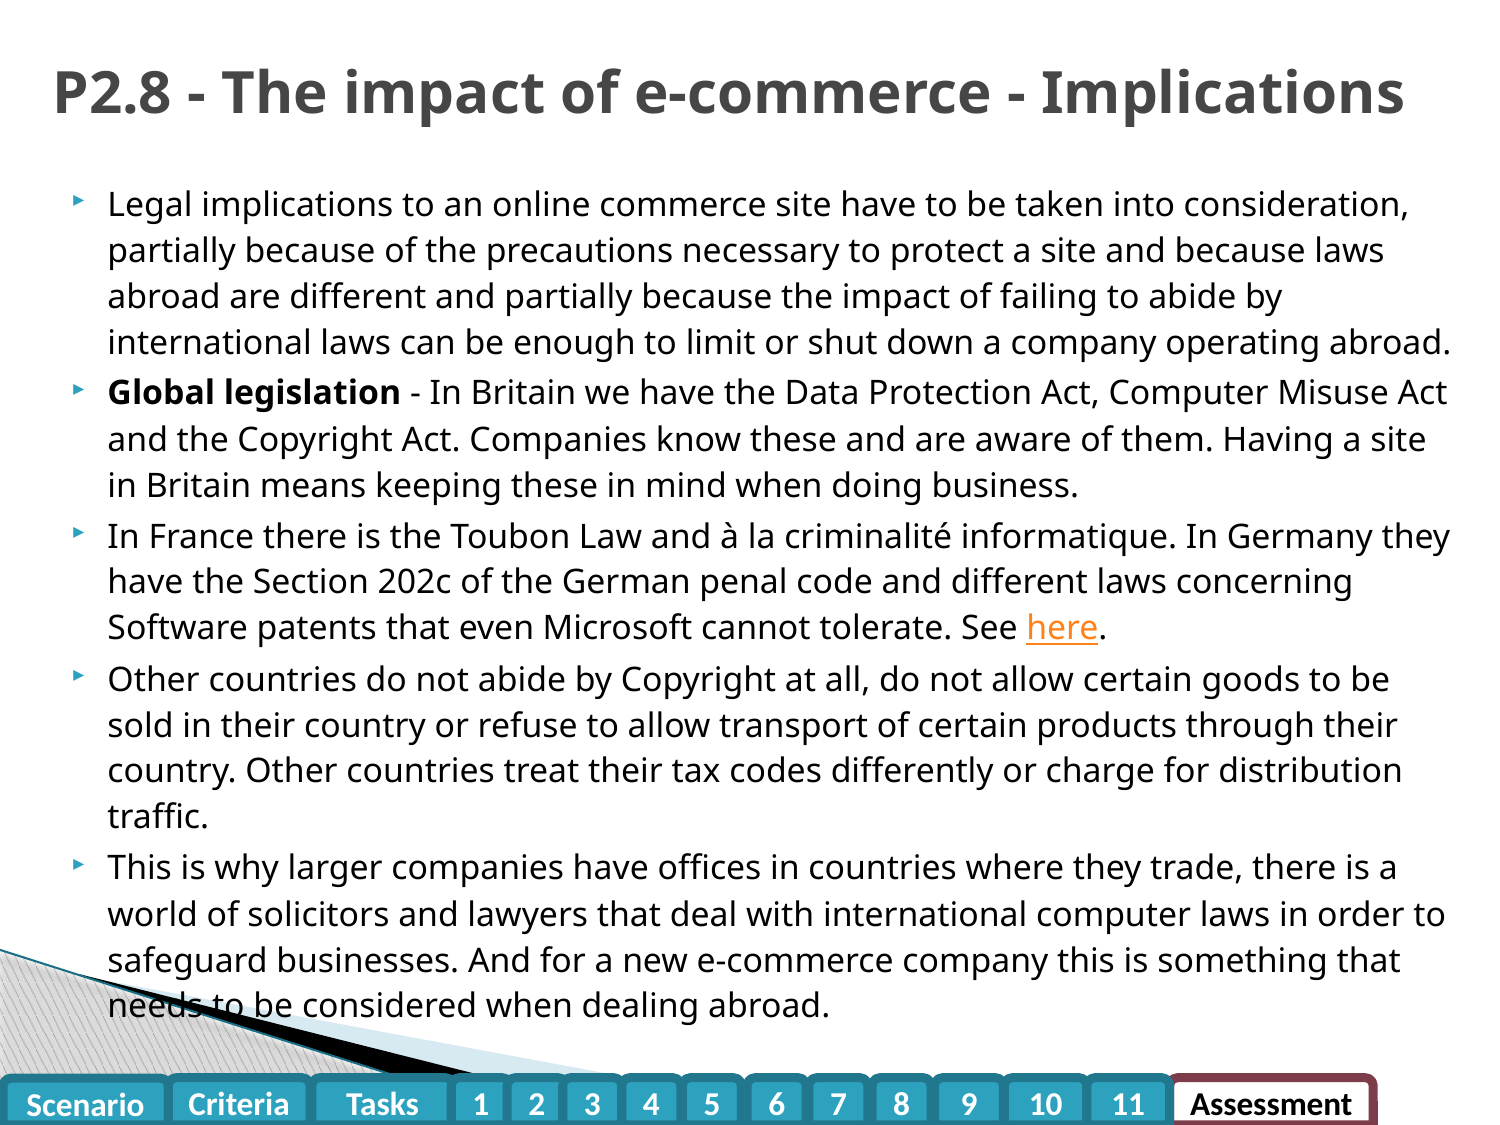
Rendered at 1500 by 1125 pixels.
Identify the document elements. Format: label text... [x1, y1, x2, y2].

list Legal implications to an online commerce site have to be taken into consideration, partially because of the precautions necessary to protect a site and because laws abroad are different and partially because the impact of failing to abide by international laws can be enough to limit or shut down a company operating abroad. Global legislation - In Britain we have the Data Protection Act, Computer Misuse Act and the Copyright Act. Companies know these and are aware of them. Having a site in Britain means keeping these in mind when doing business. In France there is the Toubon Law and à la criminalité informatique. In Germany they have the Section 202c of the German penal code and different laws concerning Software patents that even Microsoft cannot tolerate. See here. Other countries do not abide by Copyright at all, do not allow certain goods to be sold in their country or refuse to allow transport of certain products through their country. Other countries treat their tax codes differently or charge for distribution traffic. This is why larger companies have offices in countries where they trade, there is a world of solicitors and lawyers that deal with international computer laws in order to safeguard businesses. And for a new e-commerce company this is something that needs to be considered when dealing abroad. [41, 172, 1471, 1059]
title P2.8 - The impact of e-commerce - Implications [37, 30, 1471, 149]
